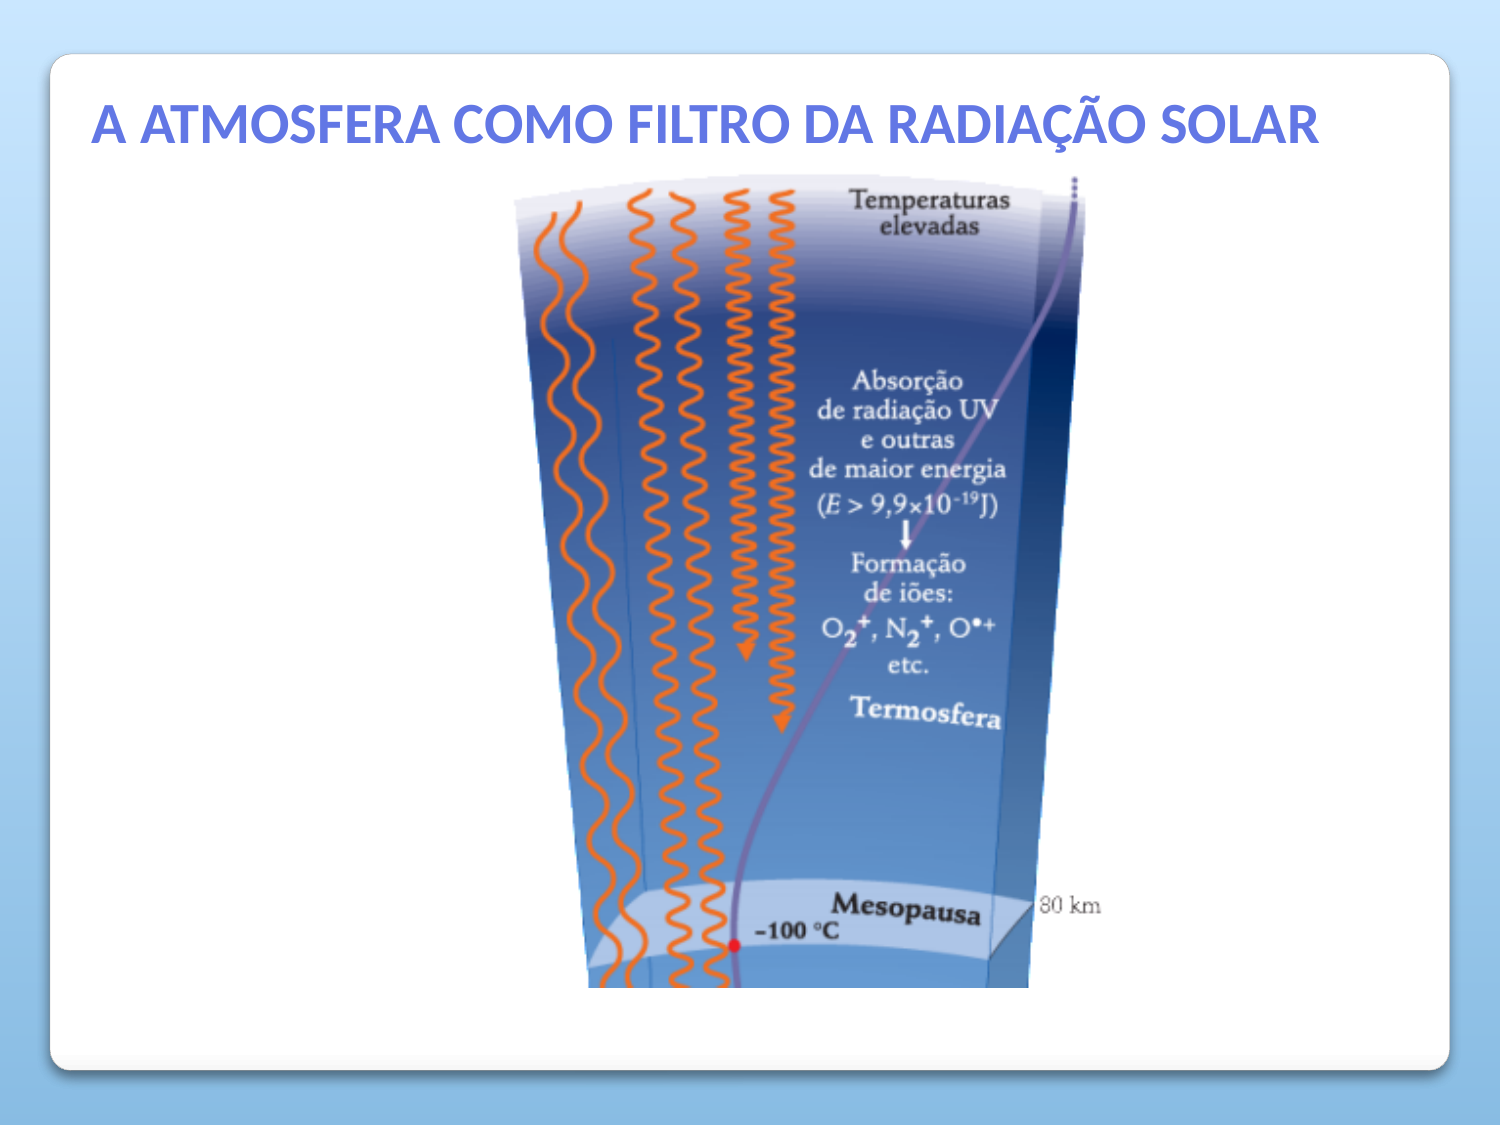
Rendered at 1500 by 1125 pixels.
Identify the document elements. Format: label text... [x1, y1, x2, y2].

text_box [98, 196, 1424, 1017]
picture [450, 171, 1117, 988]
text_box A ATMOSFERA COMO FILTRO DA RADIAÇÃO SOLAR [76, 78, 1412, 173]
